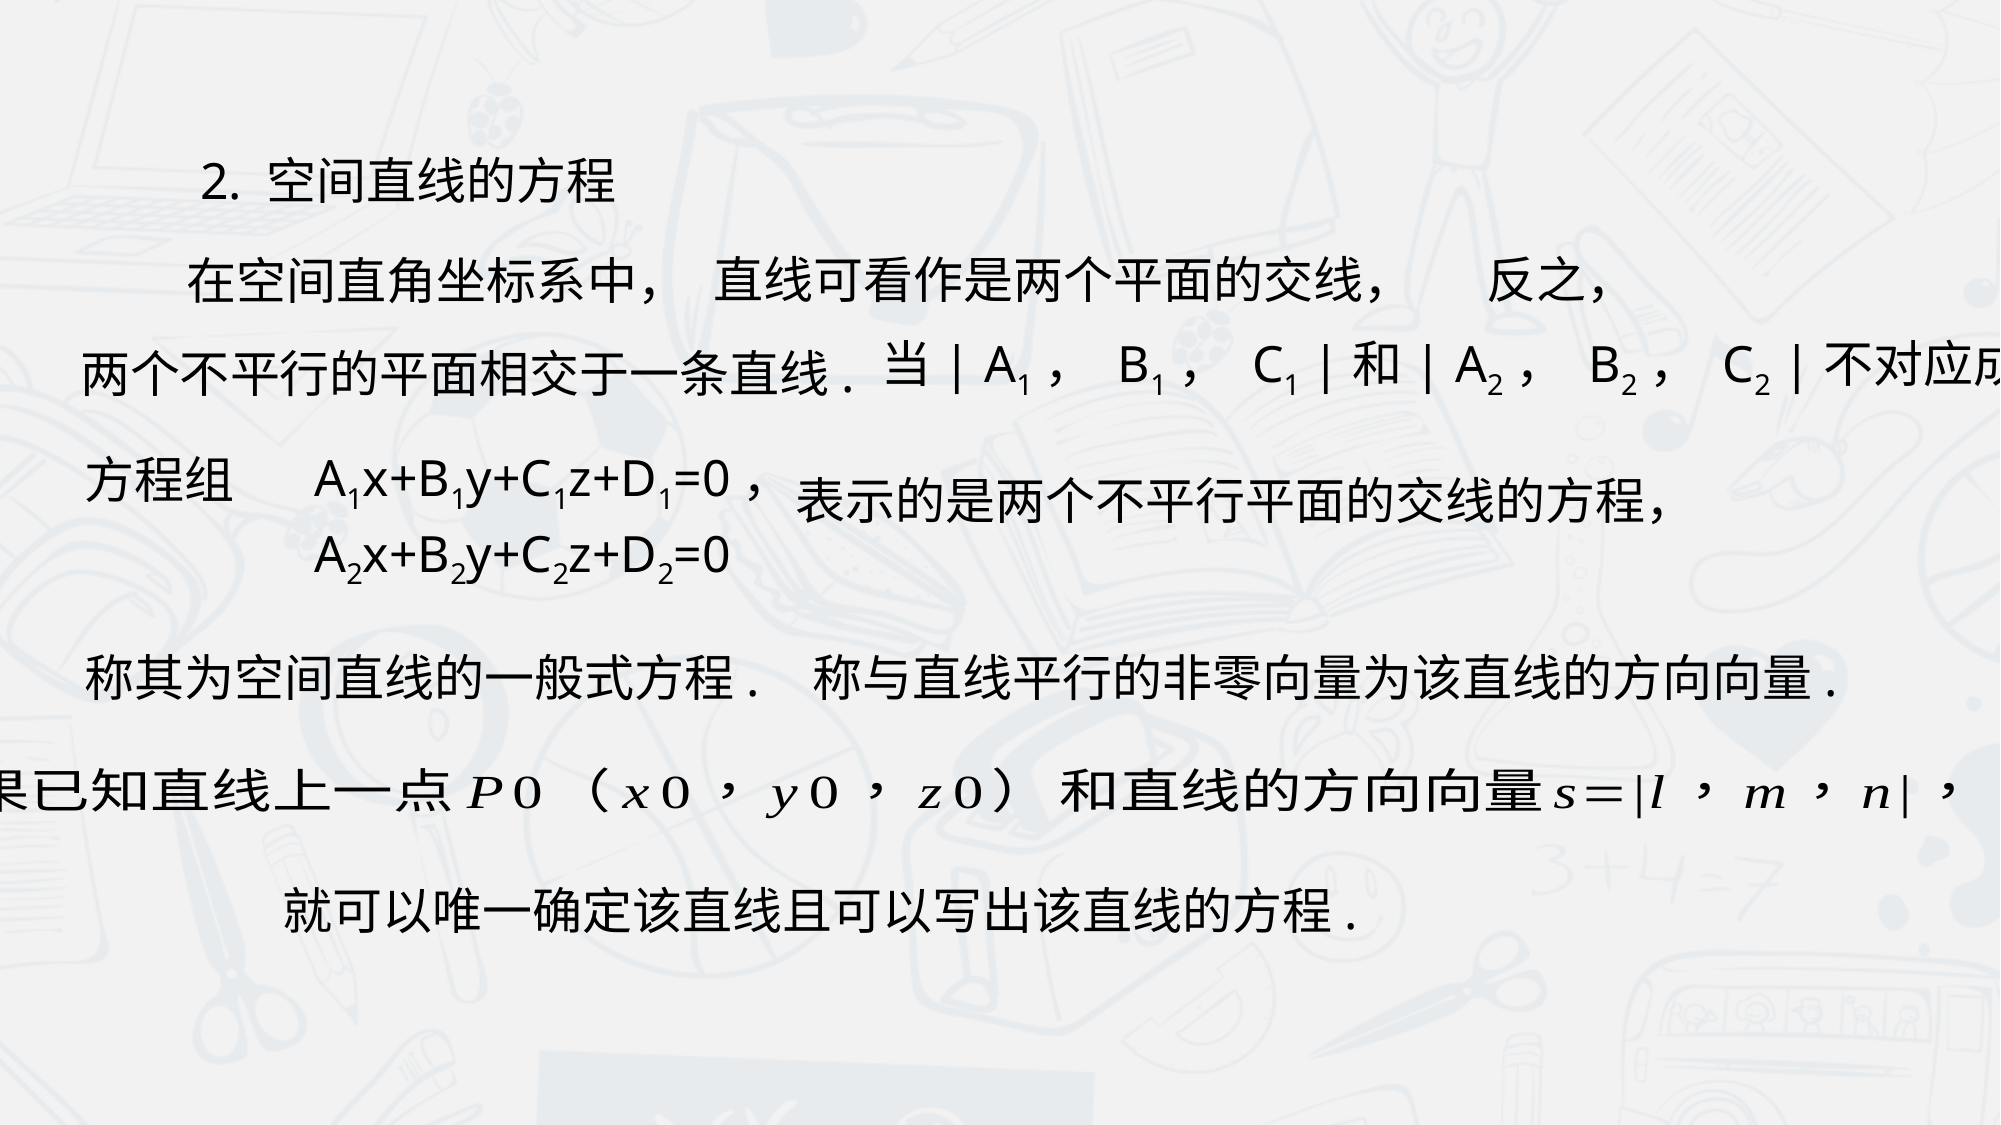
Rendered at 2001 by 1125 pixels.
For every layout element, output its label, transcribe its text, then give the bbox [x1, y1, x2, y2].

text_box 两个不平行的平面相交于一条直线. [21, 357, 1617, 410]
text_box 称其为空间直线的一般式方程. [25, 661, 1621, 715]
text_box 反之， [1428, 263, 2000, 317]
text_box 2. 空间直线的方程 [172, 164, 1767, 217]
text_box A1x+B1y+C1z+D1=0， A2x+B2y+C2z+D2=0 [255, 469, 1851, 598]
text_box 当| A1， B1， C1 |和| A2， B2， C2 |不对应成比例时， [823, 355, 2000, 409]
text_box 方程组 [25, 463, 1621, 517]
text_box 在空间直角坐标系中， [172, 264, 1767, 318]
text_box 直线可看作是两个平面的交线， [654, 262, 2000, 316]
text_box 表示的是两个不平行平面的交线的方程， [737, 484, 2000, 537]
text_box 称与直线平行的非零向量为该直线的方向向量. [730, 661, 2000, 714]
text_box 就可以唯一确定该直线且可以写出该直线的方程. [223, 894, 1819, 947]
